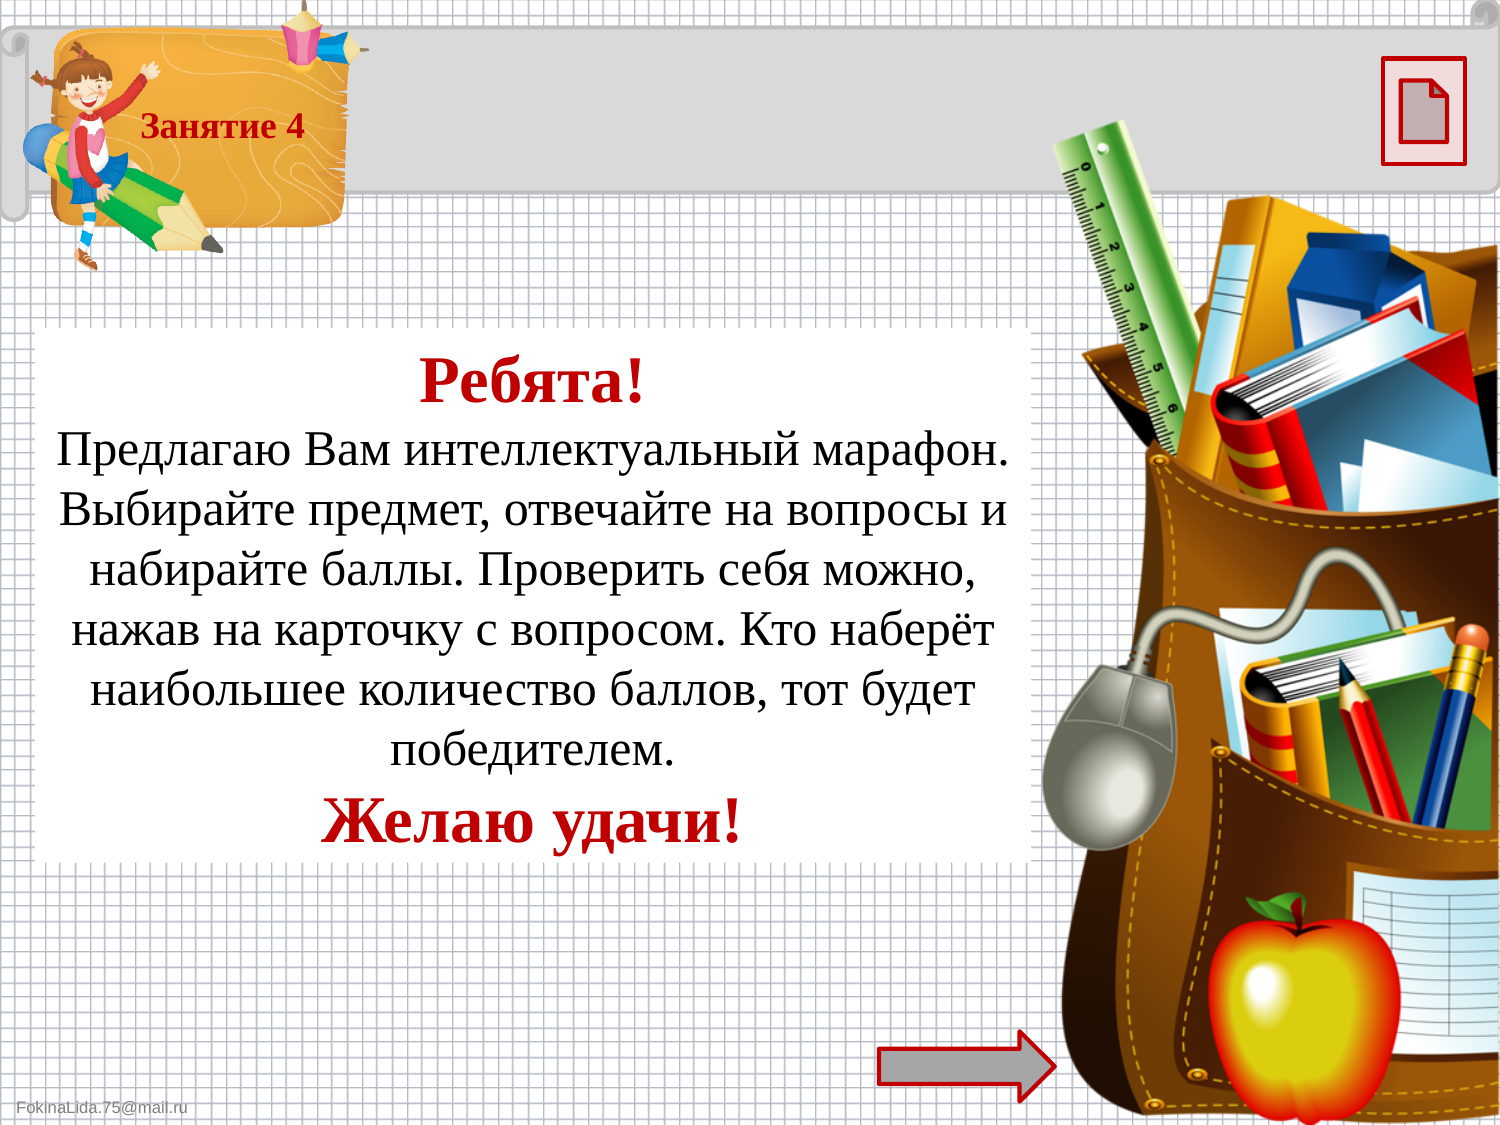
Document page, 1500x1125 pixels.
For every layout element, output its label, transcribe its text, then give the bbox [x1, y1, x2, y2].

picture [0, 0, 1500, 1125]
text_box [876, 1029, 1057, 1104]
text_box Ребята! Предлагаю Вам интеллектуальный марафон. Выбирайте предмет, отвечайте на вопросы и набирайте баллы. Проверить себя можно, нажав на карточку с вопросом. Кто наберёт наибольшее количество баллов, тот будет победителем. Желаю удачи! [35, 328, 1032, 863]
text_box [1381, 56, 1467, 166]
